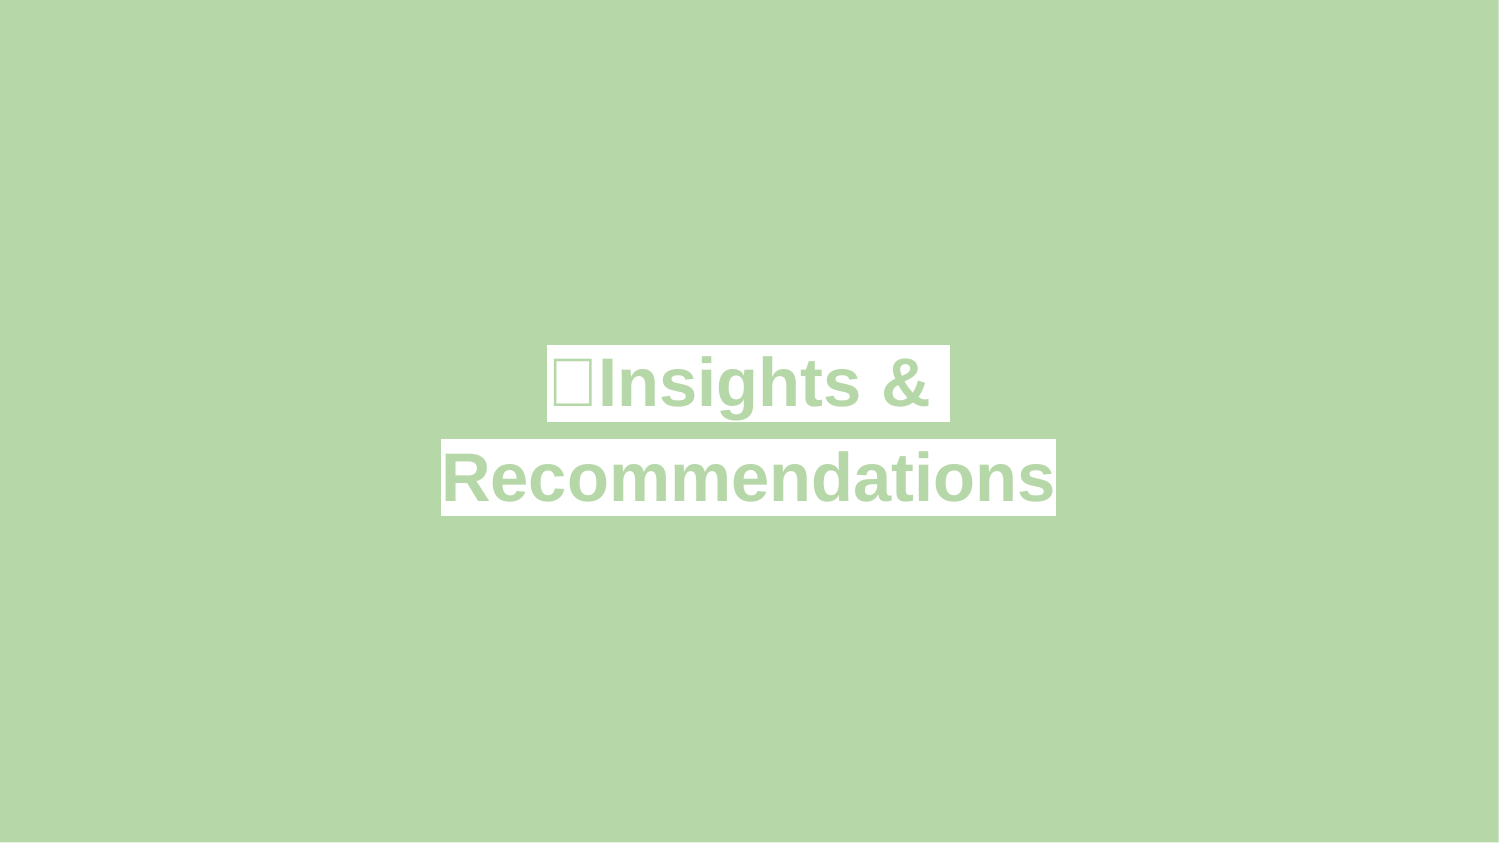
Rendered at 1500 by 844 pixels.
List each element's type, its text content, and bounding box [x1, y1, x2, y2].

text_box 💡Insights & Recommendations [0, 0, 1499, 843]
